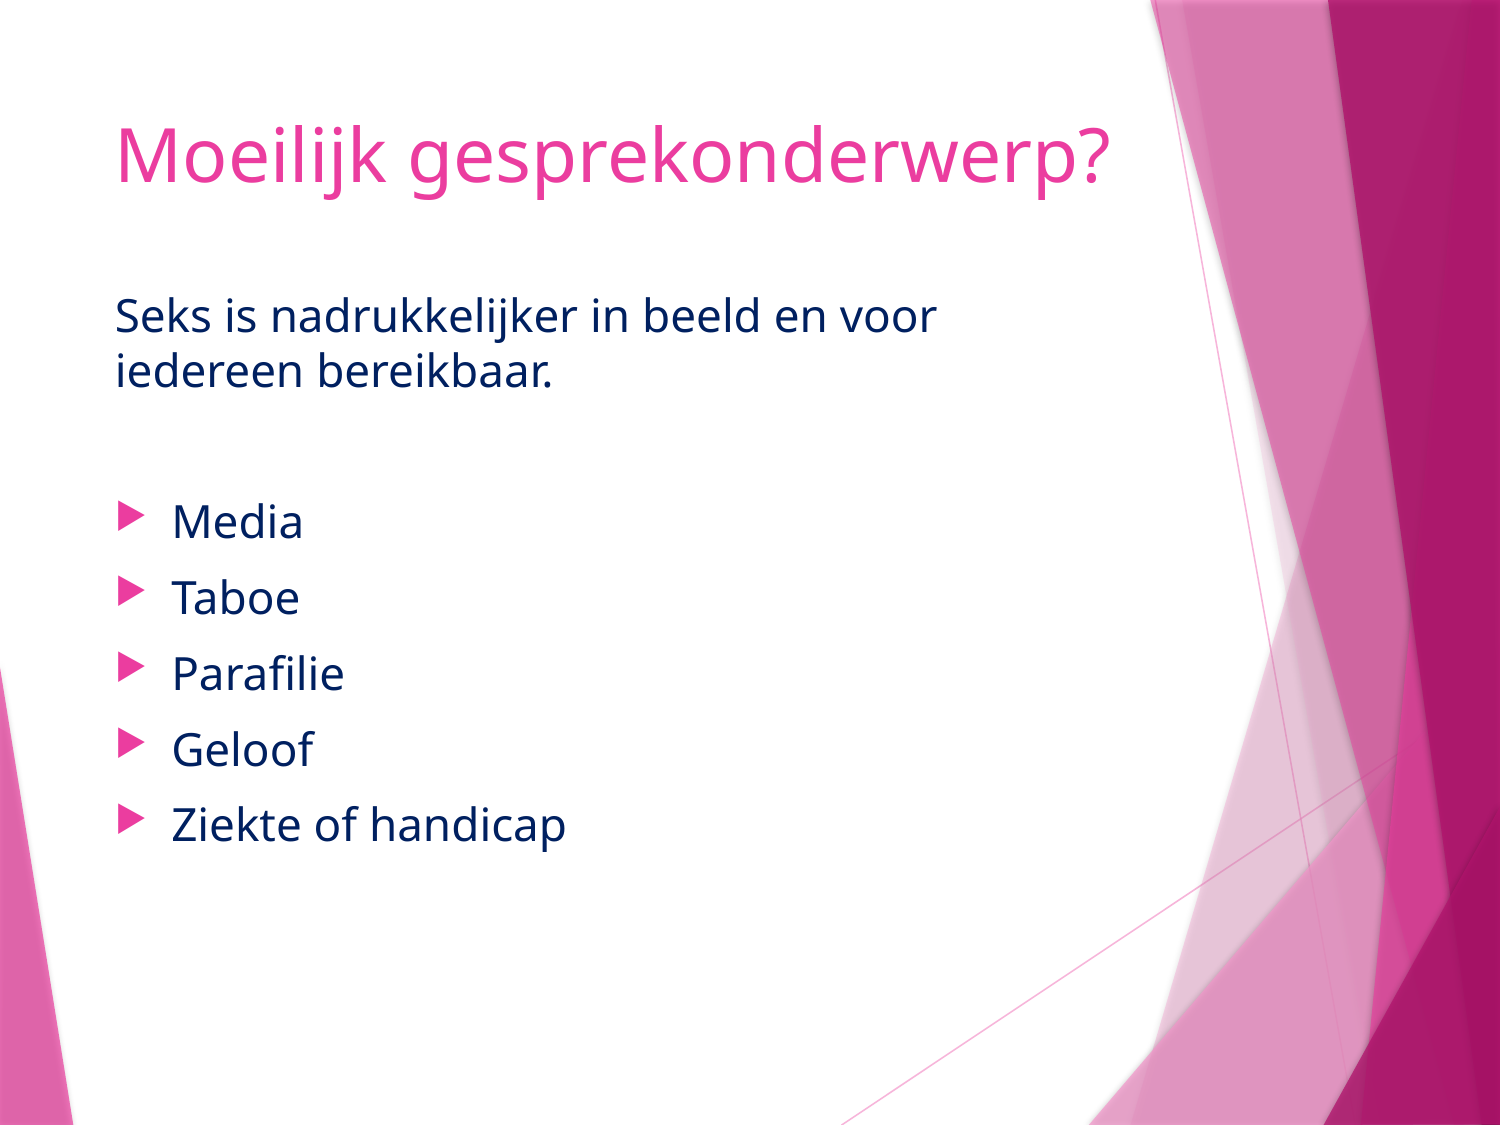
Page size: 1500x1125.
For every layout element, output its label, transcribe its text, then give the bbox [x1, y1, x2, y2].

list Seks is nadrukkelijker in beeld en voor iedereen bereikbaar. Media Taboe Parafilie Geloof Ziekte of handicap [99, 278, 1142, 916]
title Moeilijk gesprekonderwerp? [99, 99, 1142, 278]
